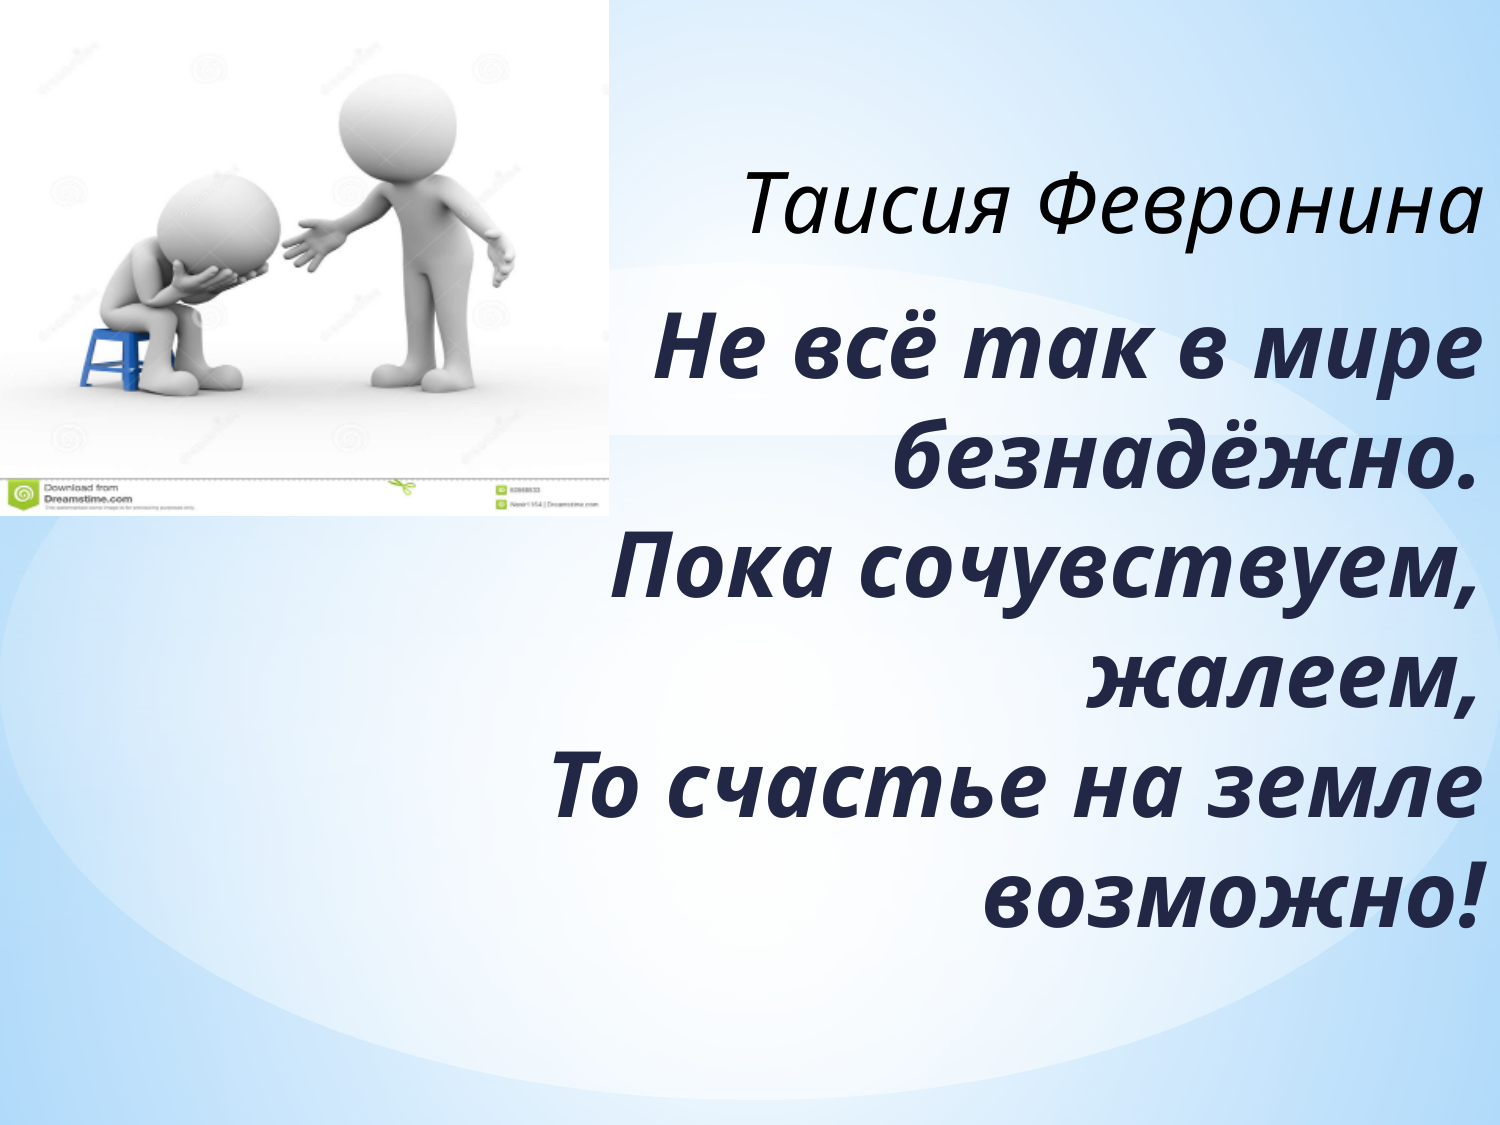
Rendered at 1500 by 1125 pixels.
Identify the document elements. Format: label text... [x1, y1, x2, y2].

picture [0, 0, 609, 516]
list Не всё так в мире безнадёжно. Пока сочувствуем, жалеем, То счастье на земле возможно! [331, 278, 1500, 894]
title Таисия Февронина [613, 42, 1500, 258]
